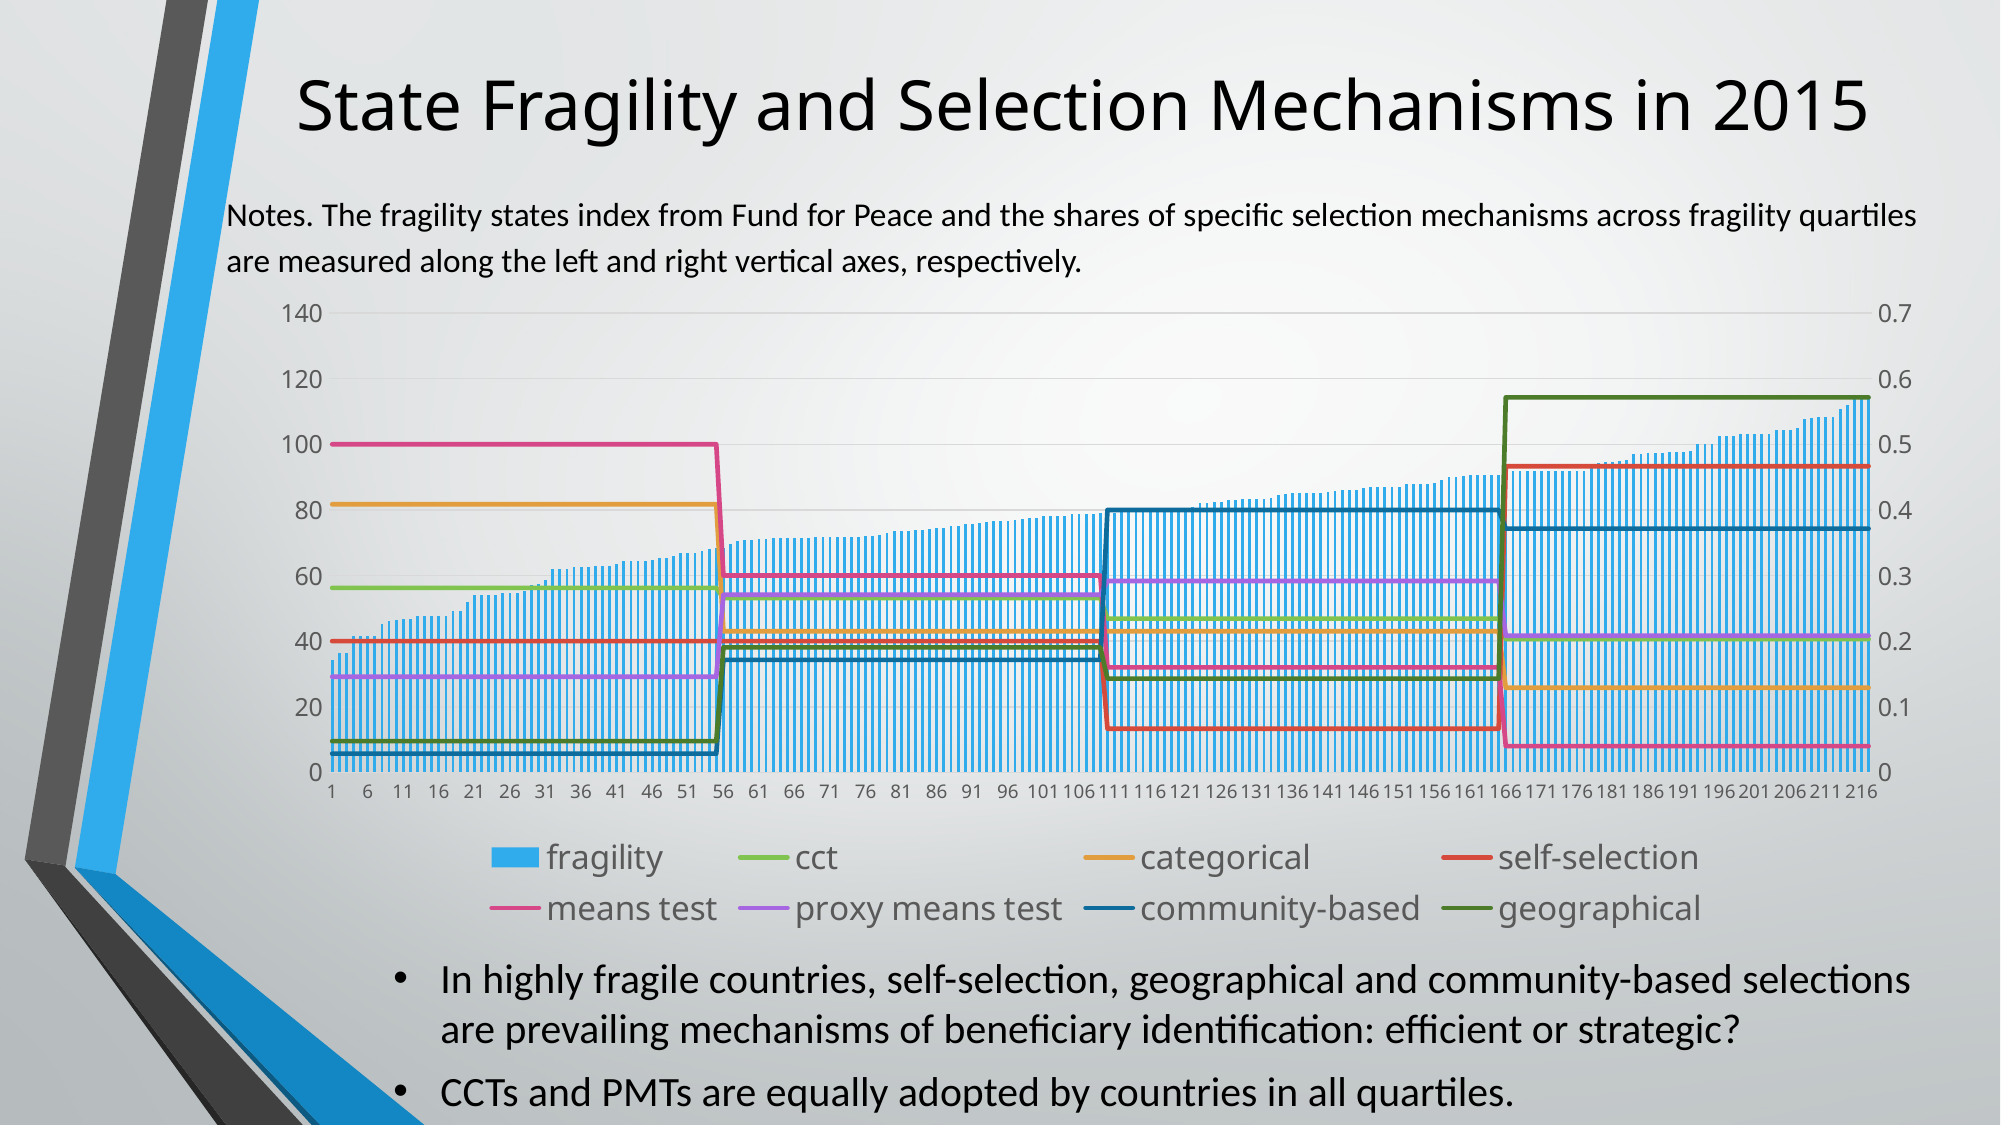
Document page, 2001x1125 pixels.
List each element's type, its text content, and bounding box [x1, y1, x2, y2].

title State Fragility and Selection Mechanisms in 2015 [211, 26, 1957, 181]
chart [246, 282, 1947, 937]
text_box In highly fragile countries, self-selection, geographical and community-based selections are prevailing mechanisms of beneficiary identification: efficient or strategic? CCTs and PMTs are equally adopted by countries in all quartiles. [378, 944, 1947, 1125]
text_box Notes. The fragility states index from Fund for Peace and the shares of specific selection mechanisms across fragility quartiles are measured along the left and right vertical axes, respectively. [211, 180, 1935, 287]
